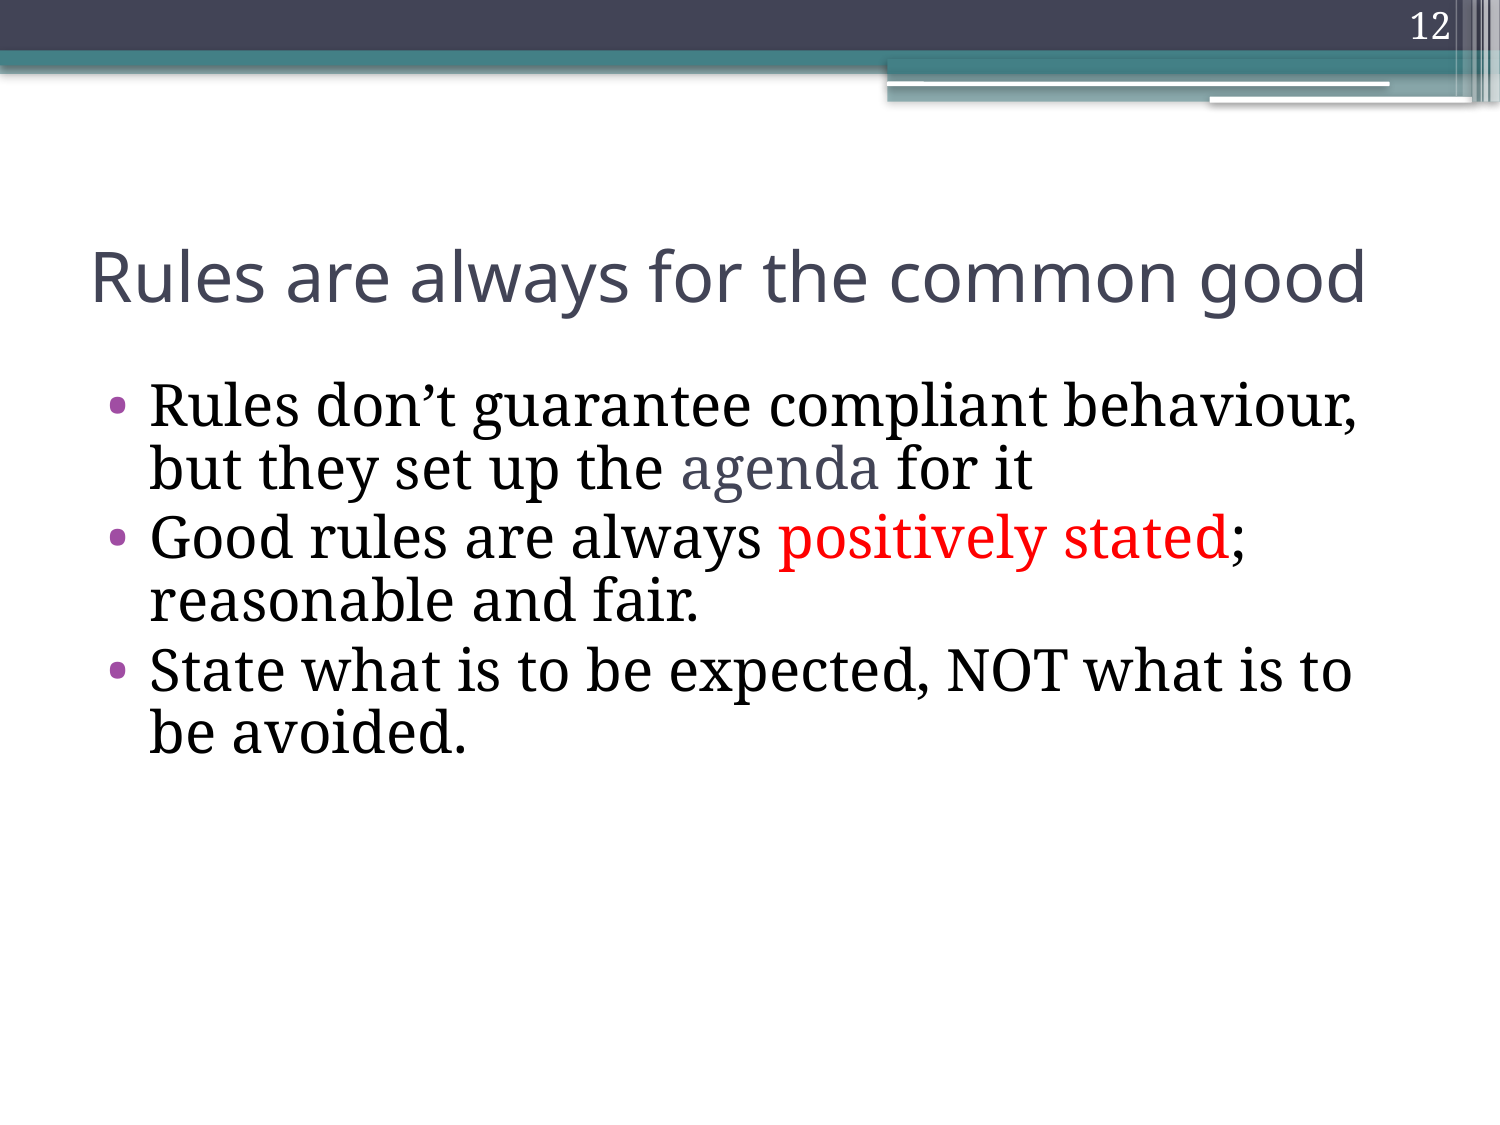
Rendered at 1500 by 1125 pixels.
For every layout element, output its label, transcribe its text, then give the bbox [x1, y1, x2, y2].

title Rules are always for the common good [75, 187, 1425, 363]
slide_number 12 [1341, 0, 1466, 61]
list Rules don’t guarantee compliant behaviour, but they set up the agenda for it Good rules are always positively stated; reasonable and fair. State what is to be expected, NOT what is to be avoided. [75, 368, 1425, 1079]
